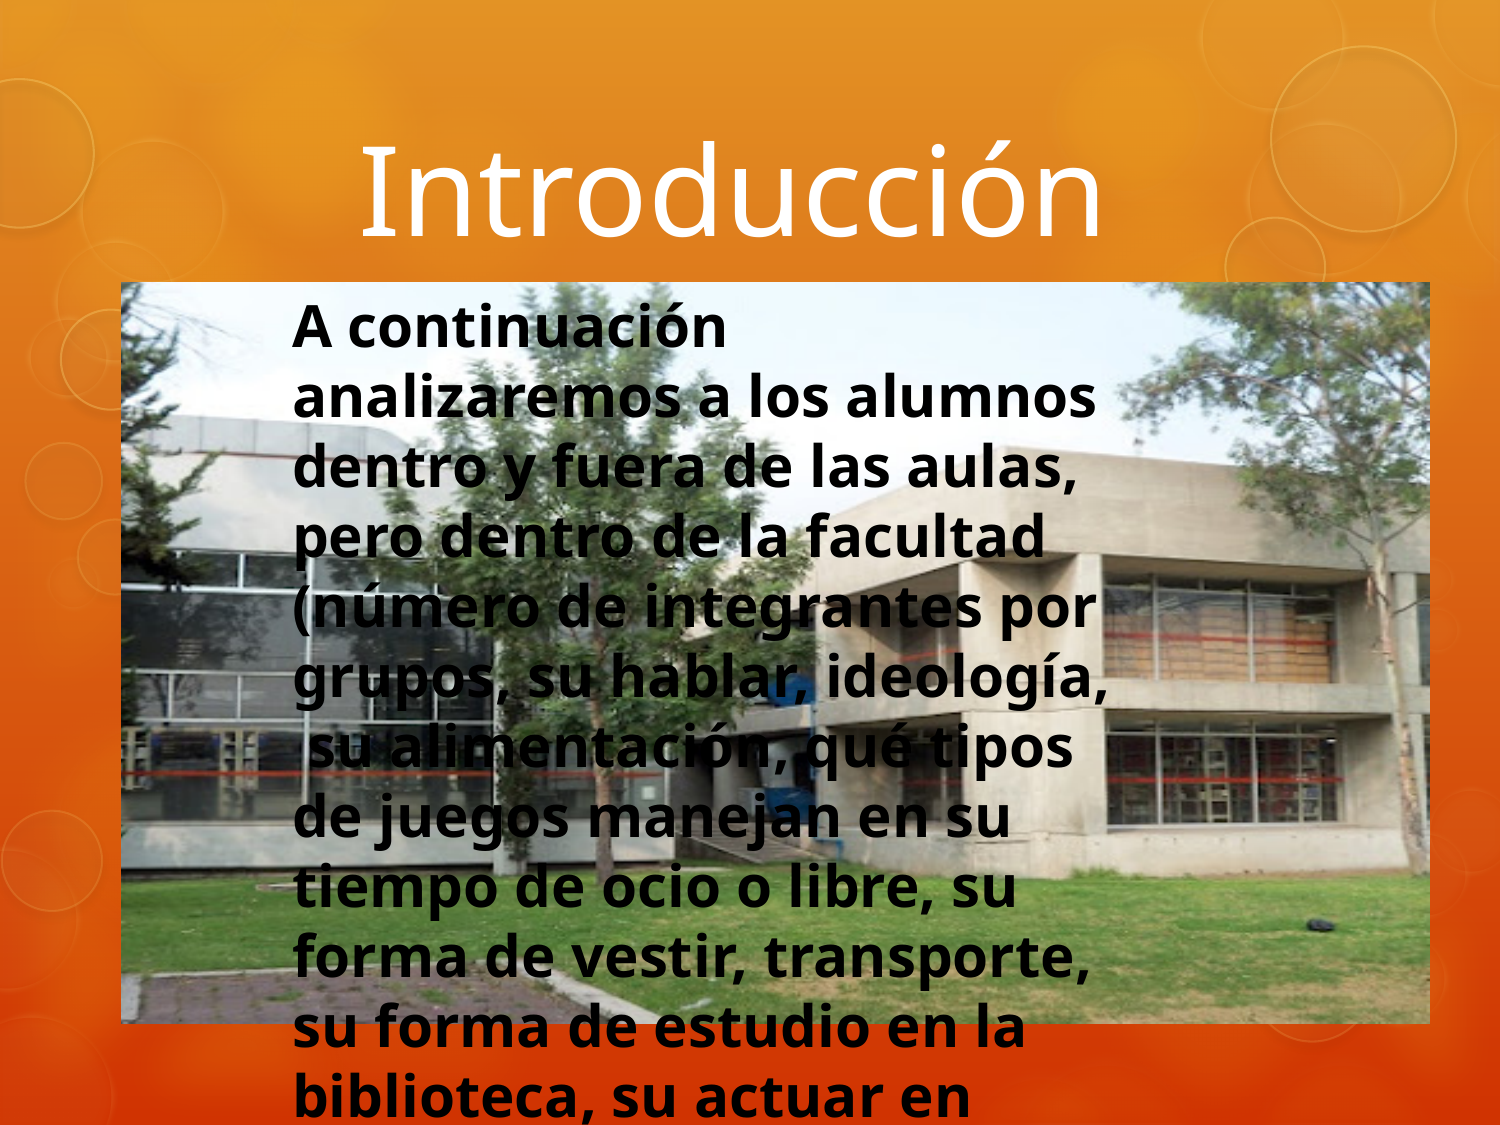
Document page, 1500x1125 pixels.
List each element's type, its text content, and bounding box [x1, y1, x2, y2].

picture [121, 281, 1431, 1024]
text_box A continuación analizaremos a los alumnos dentro y fuera de las aulas, pero dentro de la facultad (número de integrantes por grupos, su hablar, ideología, su alimentación, qué tipos de juegos manejan en su tiempo de ocio o libre, su forma de vestir, transporte, su forma de estudio en la biblioteca, su actuar en clases y fuera de ellas); así mismo hablaremos del cómo son las clases y de la actitud de los profesores que imparten ahí. [277, 1035, 1125, 1125]
title Introducción [165, 110, 1335, 263]
